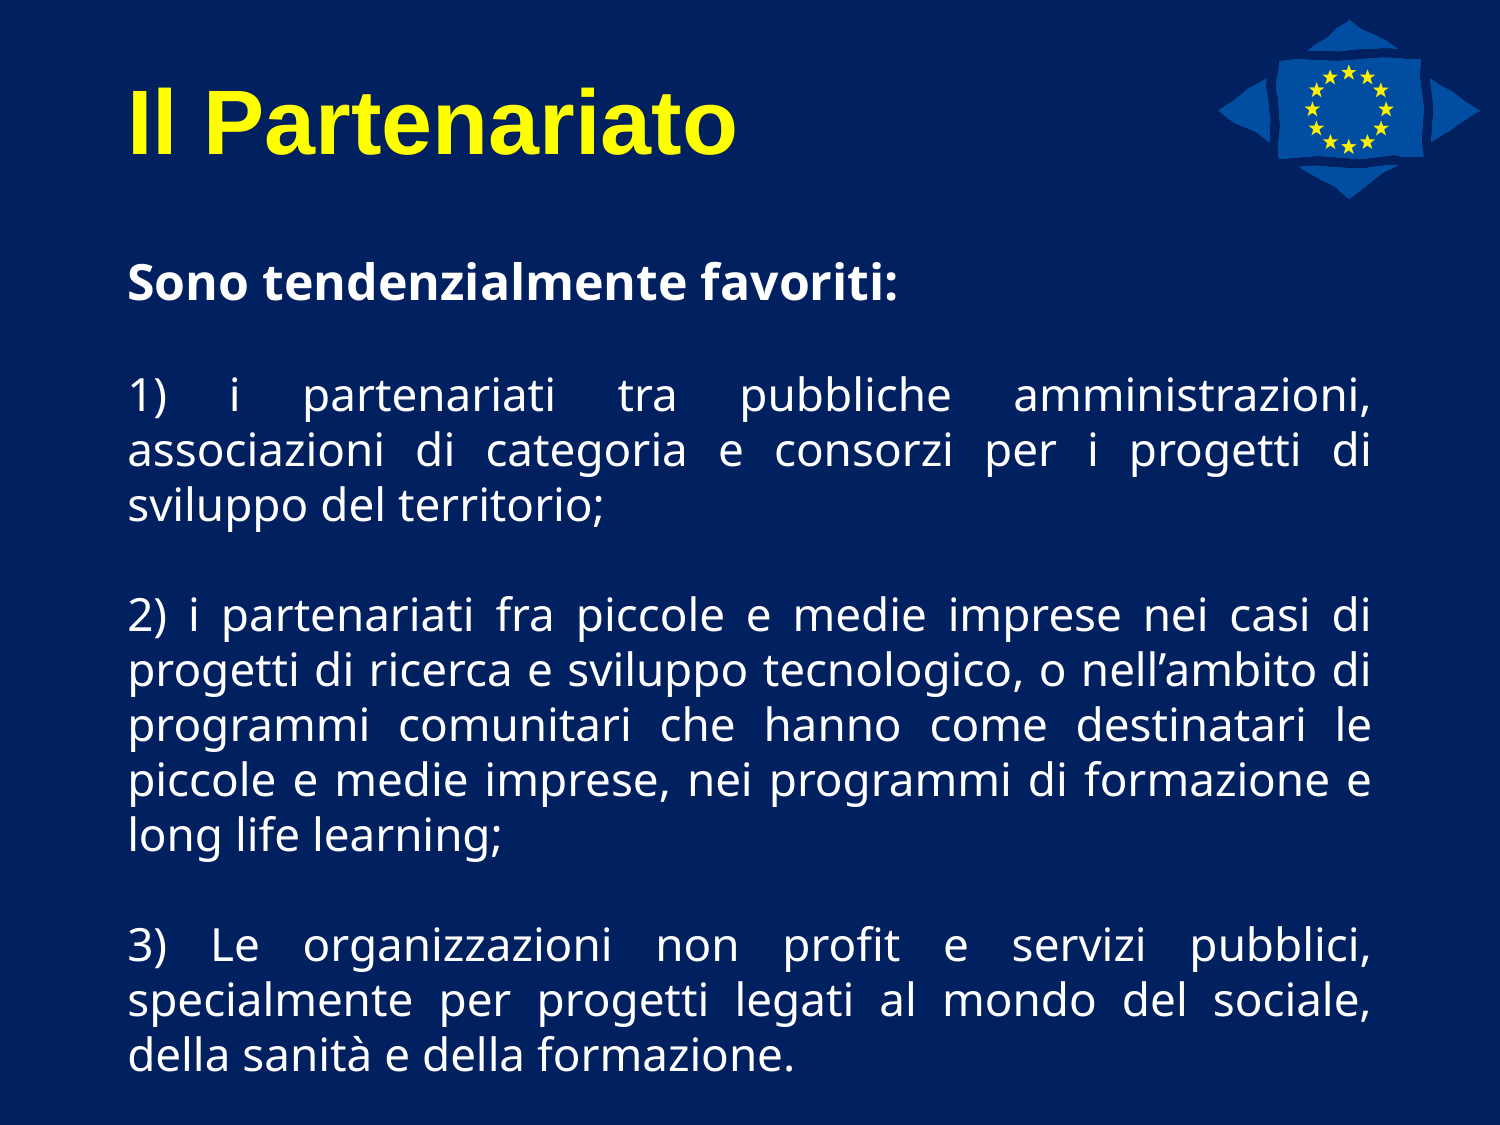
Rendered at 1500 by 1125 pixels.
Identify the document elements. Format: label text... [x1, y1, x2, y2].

picture [1214, 17, 1484, 203]
text_box Sono tendenzialmente favoriti: 1) i partenariati tra pubbliche amministrazioni, associazioni di categoria e consorzi per i progetti di sviluppo del territorio; 2) i partenariati fra piccole e medie imprese nei casi di progetti di ricerca e sviluppo tecnologico, o nell’ambito di programmi comunitari che hanno come destinatari le piccole e medie imprese, nei programmi di formazione e long life learning; 3) Le organizzazioni non profit e servizi pubblici, specialmente per progetti legati al mondo del sociale, della sanità e della formazione. [112, 243, 1388, 1088]
text_box Il Partenariato [112, 55, 1162, 180]
